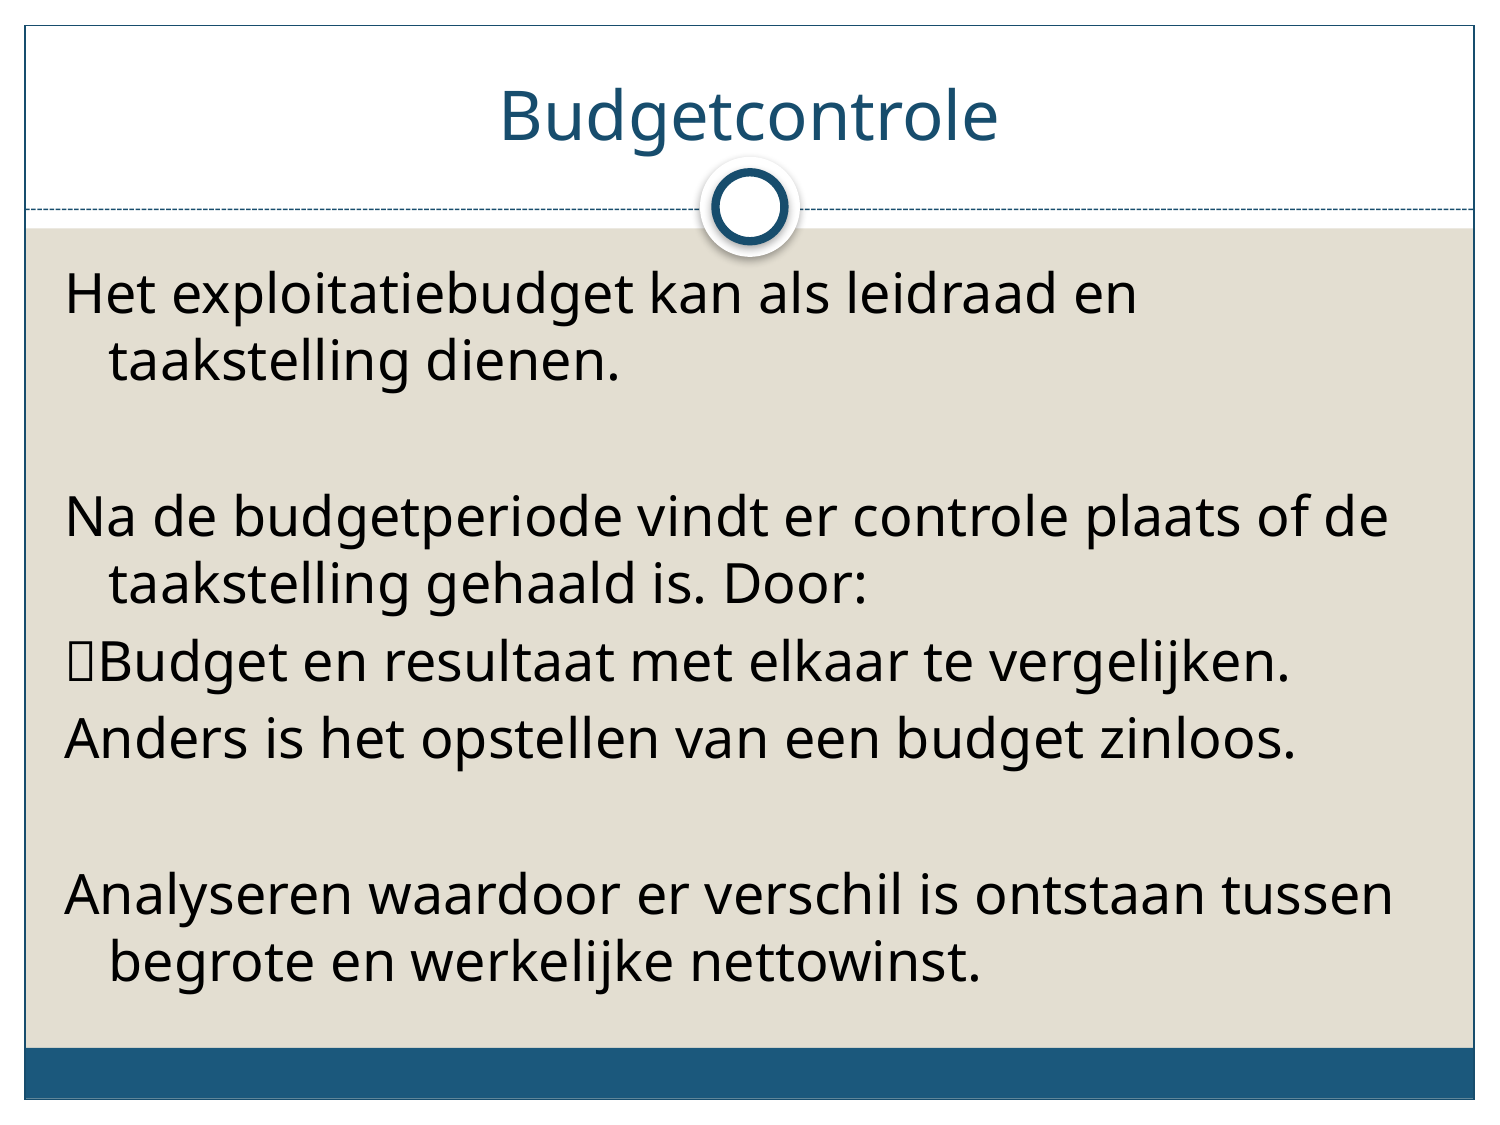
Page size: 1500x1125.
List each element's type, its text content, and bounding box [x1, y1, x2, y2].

title Budgetcontrole [49, 37, 1450, 162]
list Het exploitatiebudget kan als leidraad en taakstelling dienen. Na de budgetperiode vindt er controle plaats of de taakstelling gehaald is. Door: Budget en resultaat met elkaar te vergelijken. Anders is het opstellen van een budget zinloos. Analyseren waardoor er verschil is ontstaan tussen begrote en werkelijke nettowinst. [49, 250, 1445, 1001]
